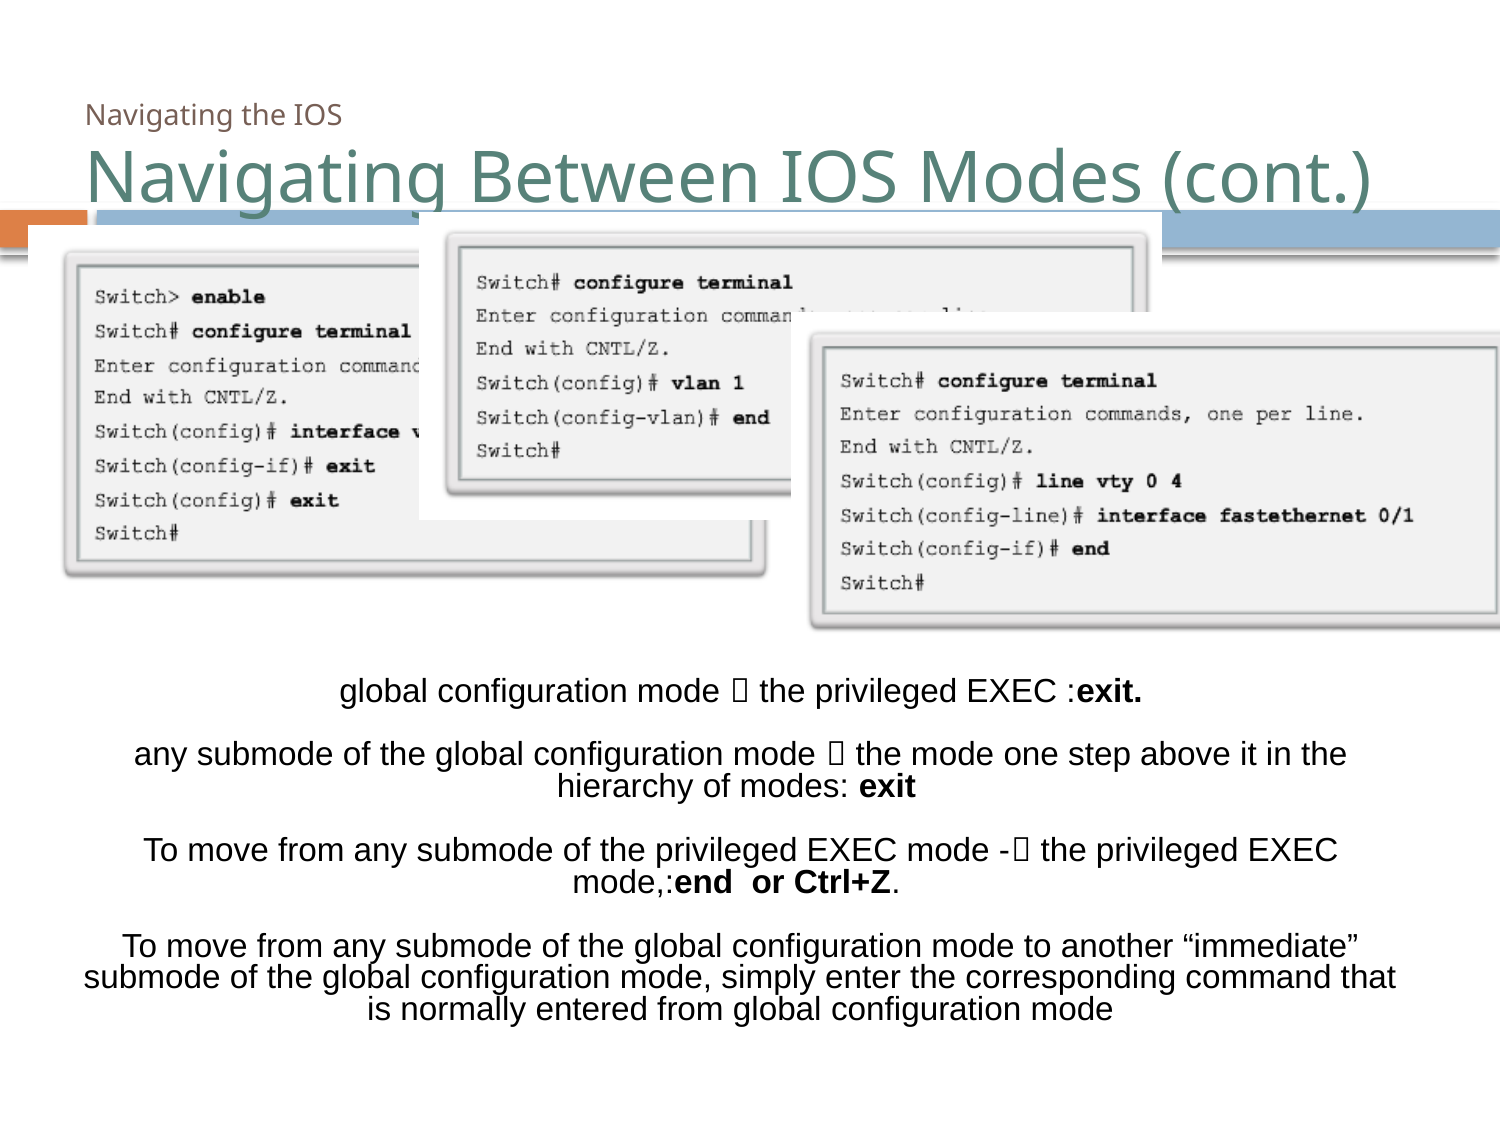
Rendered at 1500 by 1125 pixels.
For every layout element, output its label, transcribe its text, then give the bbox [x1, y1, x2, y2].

title Navigating the IOS Navigating Between IOS Modes (cont.) [69, 87, 1407, 226]
text_box global configuration mode  the privileged EXEC :exit. any submode of the global configuration mode  the mode one step above it in the hierarchy of modes: exit To move from any submode of the privileged EXEC mode - the privileged EXEC mode,:end or Ctrl+Z. To move from any submode of the global configuration mode to another “immediate” submode of the global configuration mode, simply enter the corresponding command that is normally entered from global configuration mode [53, 629, 1429, 1035]
picture [28, 212, 1500, 646]
